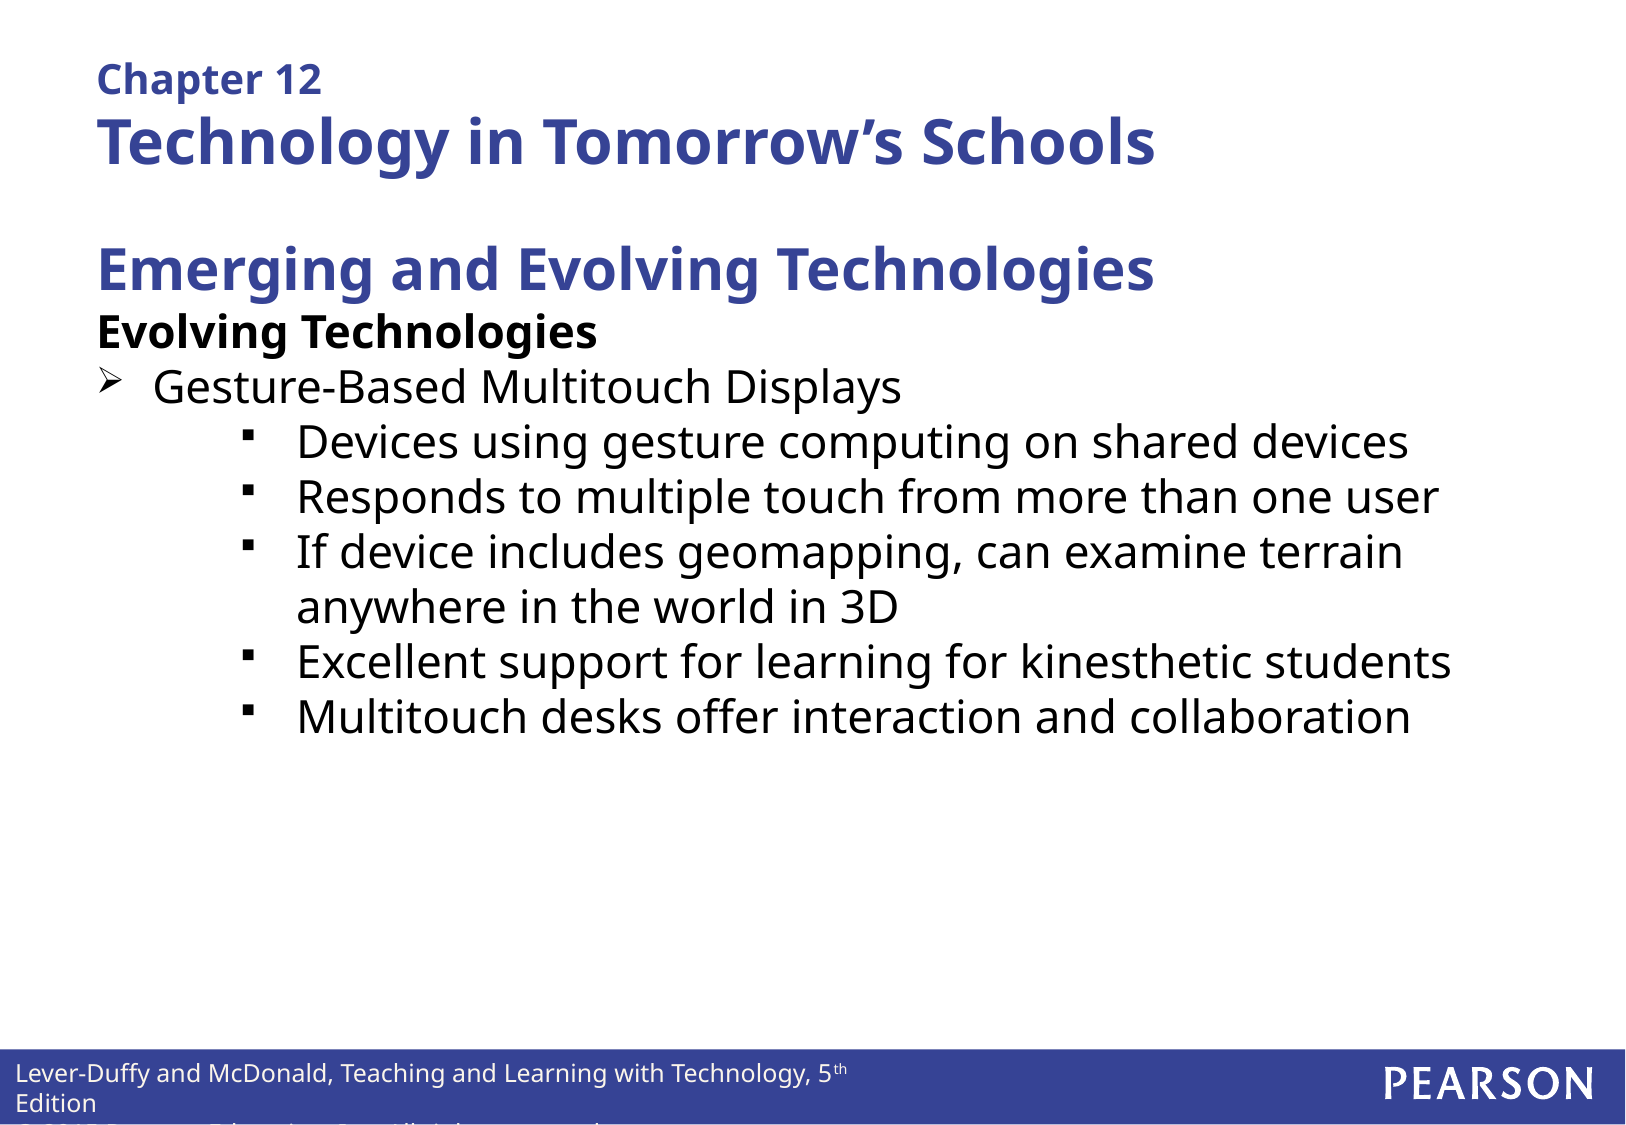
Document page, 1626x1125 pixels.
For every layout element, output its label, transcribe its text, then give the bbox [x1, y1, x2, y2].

list Emerging and Evolving Technologies Evolving Technologies Gesture-Based Multitouch Displays Devices using gesture computing on shared devices Responds to multiple touch from more than one user If device includes geomapping, can examine terrain anywhere in the world in 3D Excellent support for learning for kinesthetic students Multitouch desks offer interaction and collaboration [81, 224, 1544, 1005]
title Chapter 12 Technology in Tomorrow’s Schools [81, 45, 1544, 224]
